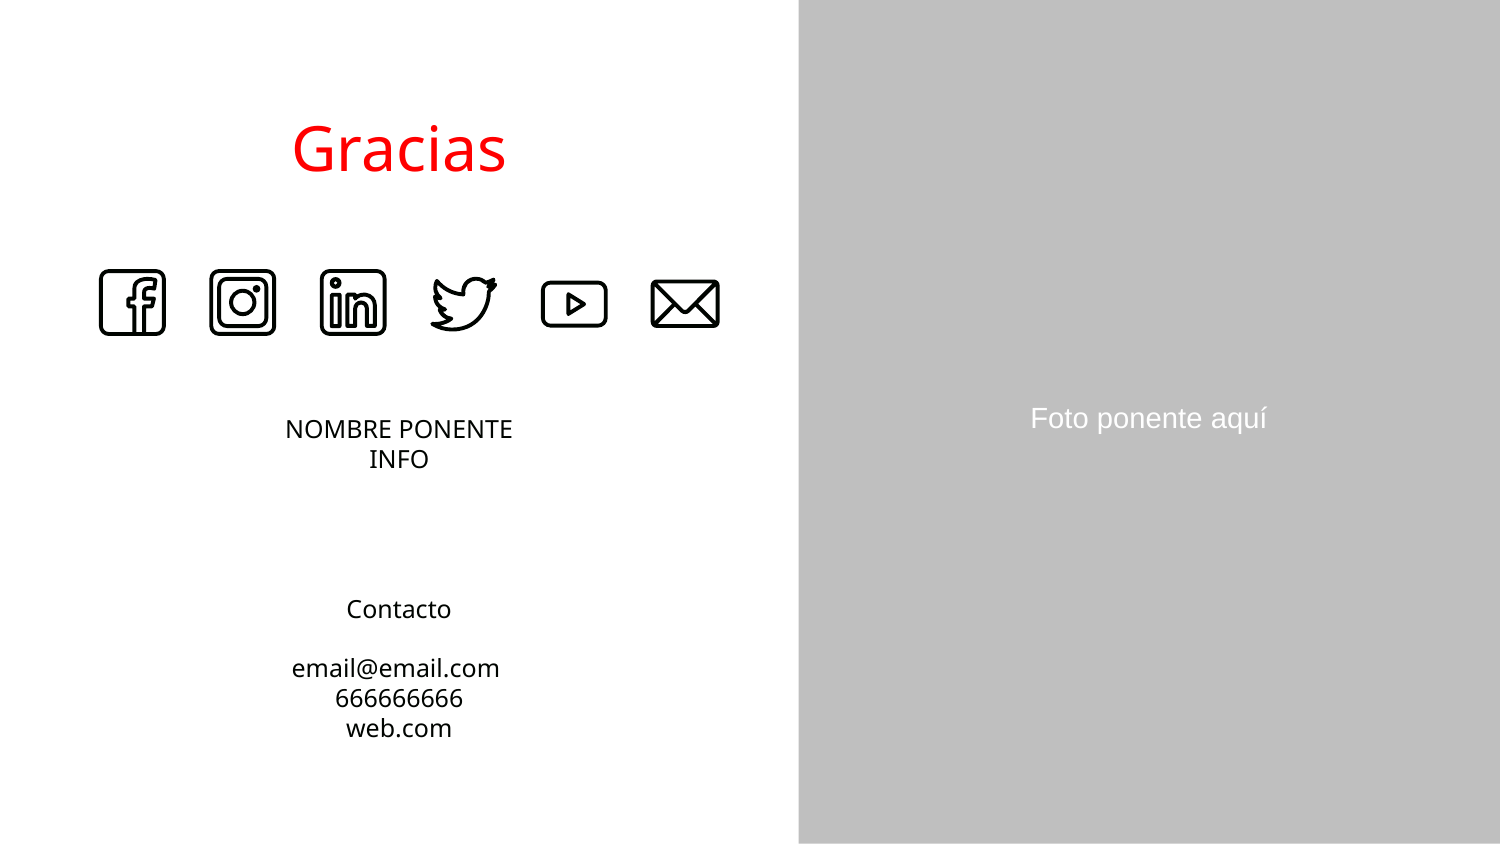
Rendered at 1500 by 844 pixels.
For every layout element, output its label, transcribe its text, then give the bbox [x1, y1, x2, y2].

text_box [540, 280, 608, 328]
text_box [319, 268, 387, 337]
text_box NOMBRE PONENTE INFO Contacto email@email.com 666666666 web.com [124, 400, 675, 756]
text_box [430, 276, 497, 332]
text_box Foto ponente aquí [797, 0, 1500, 844]
text_box [98, 269, 166, 336]
title Gracias [48, 88, 750, 205]
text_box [209, 268, 277, 337]
text_box [650, 279, 720, 328]
